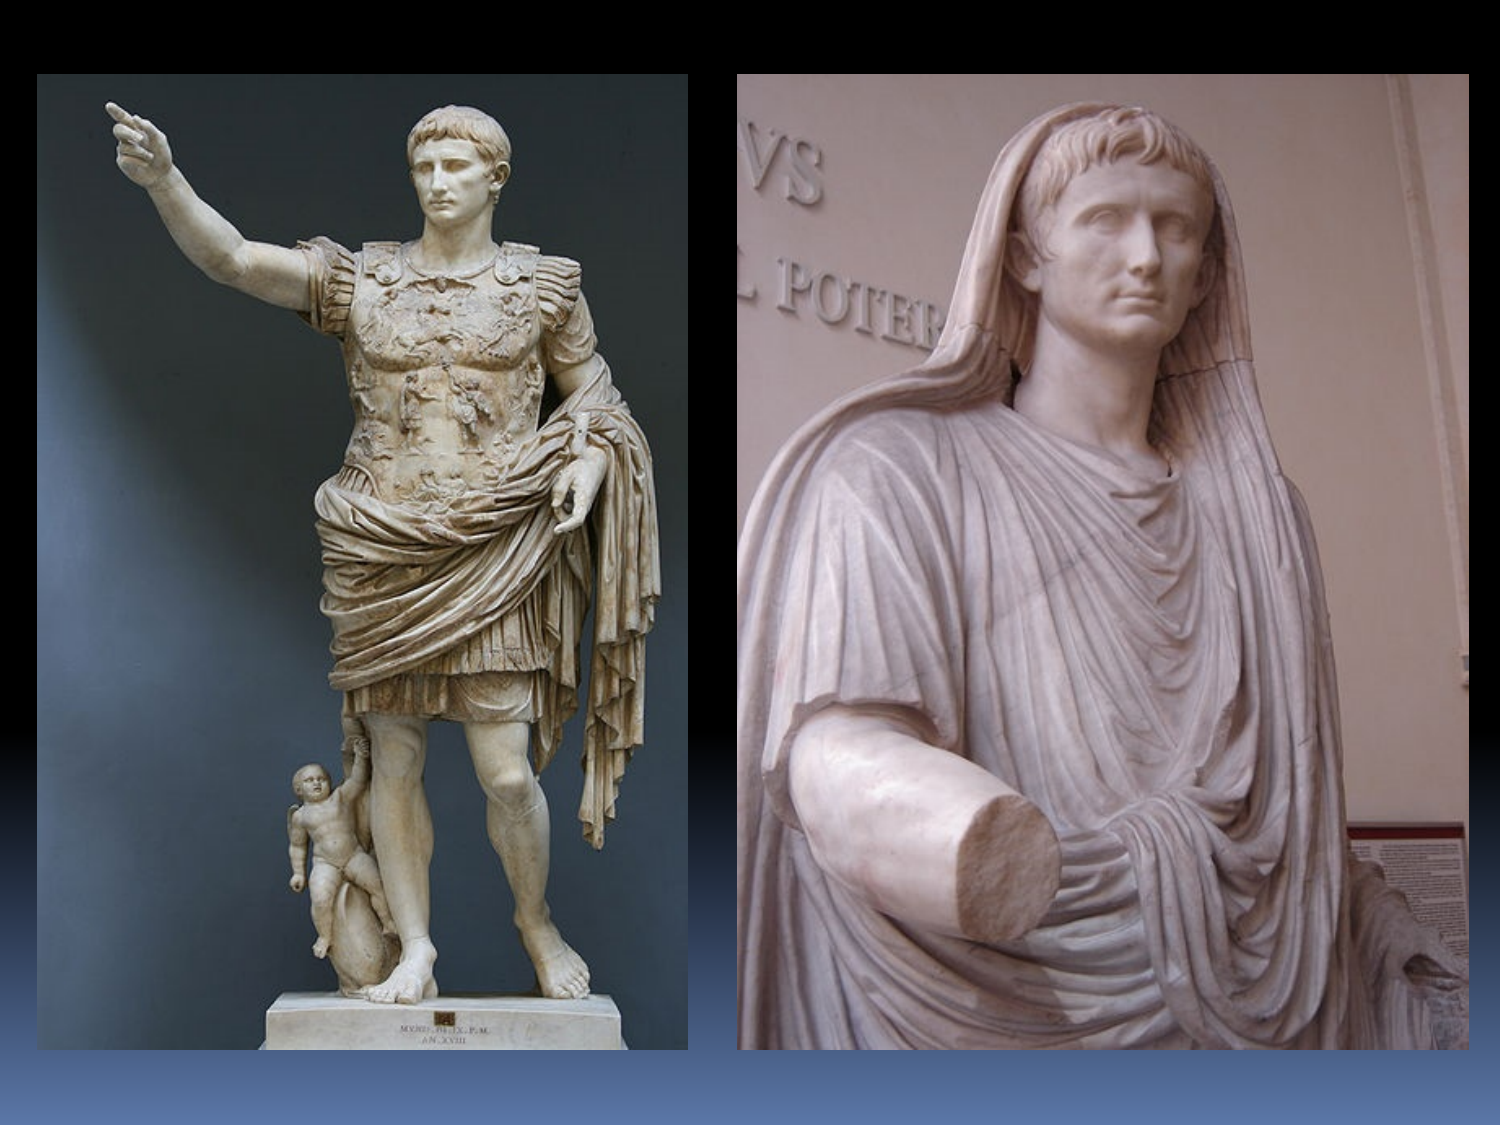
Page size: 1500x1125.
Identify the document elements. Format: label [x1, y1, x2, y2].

picture [737, 74, 1470, 1051]
picture [37, 74, 688, 1051]
